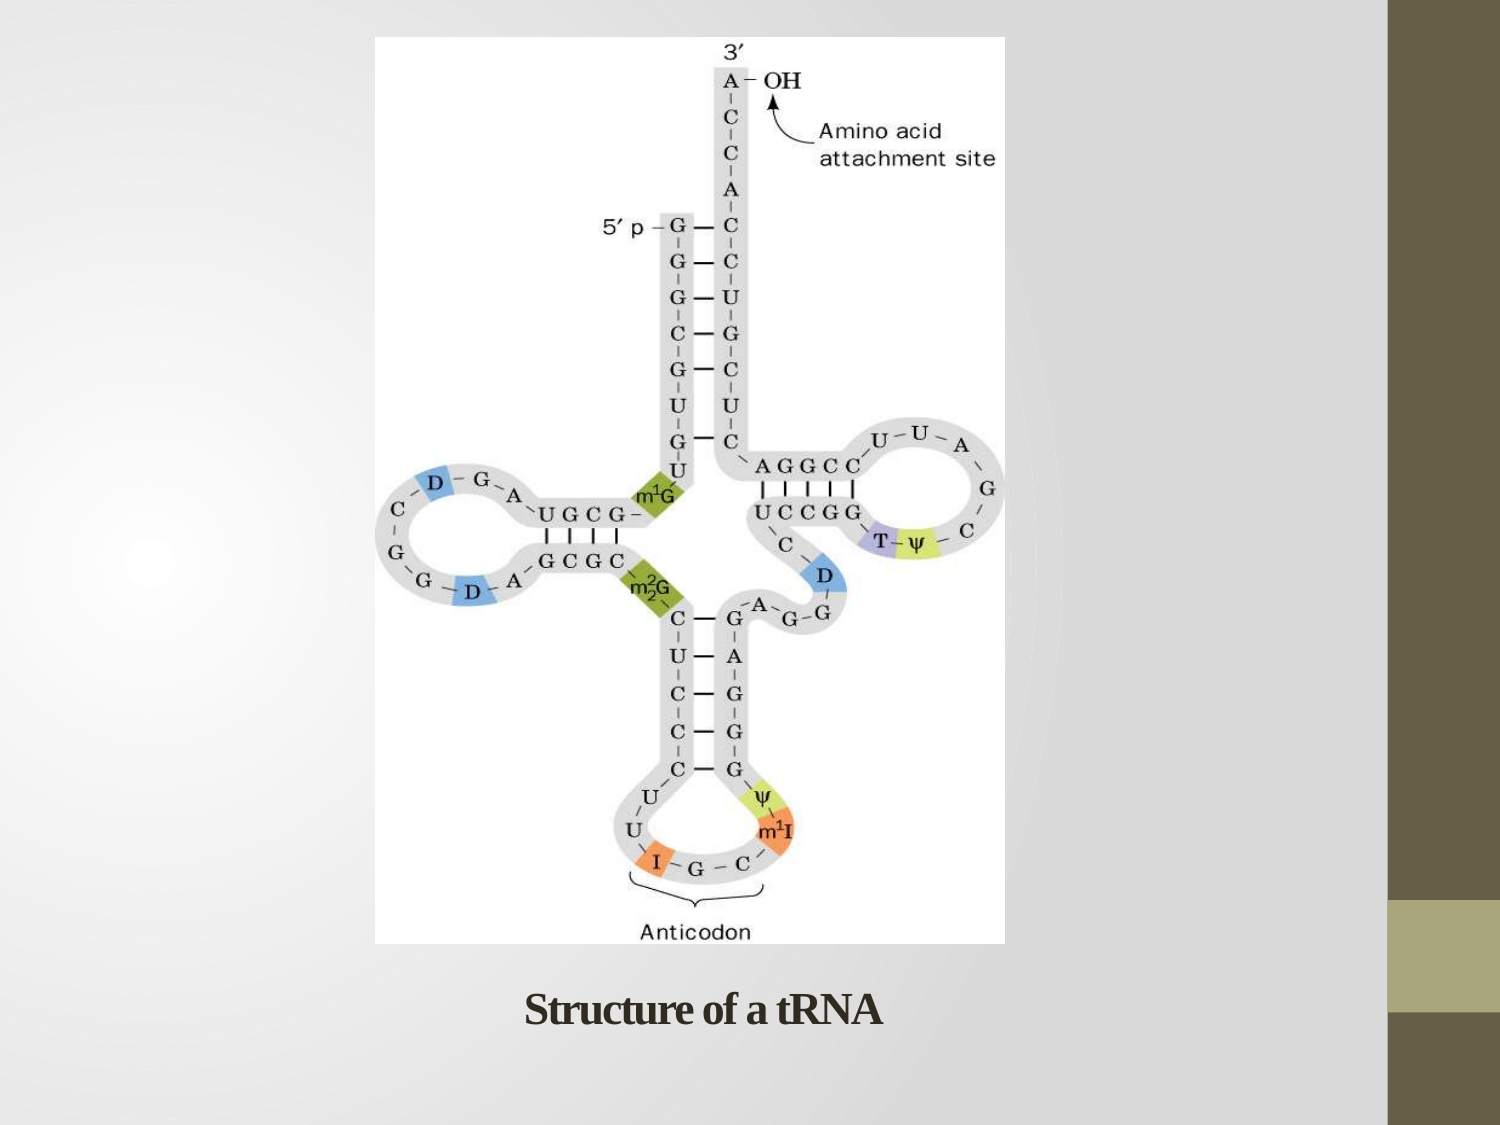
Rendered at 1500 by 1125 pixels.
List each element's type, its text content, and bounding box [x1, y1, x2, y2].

title Structure of a tRNA [0, 962, 1422, 1050]
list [375, 36, 1005, 945]
